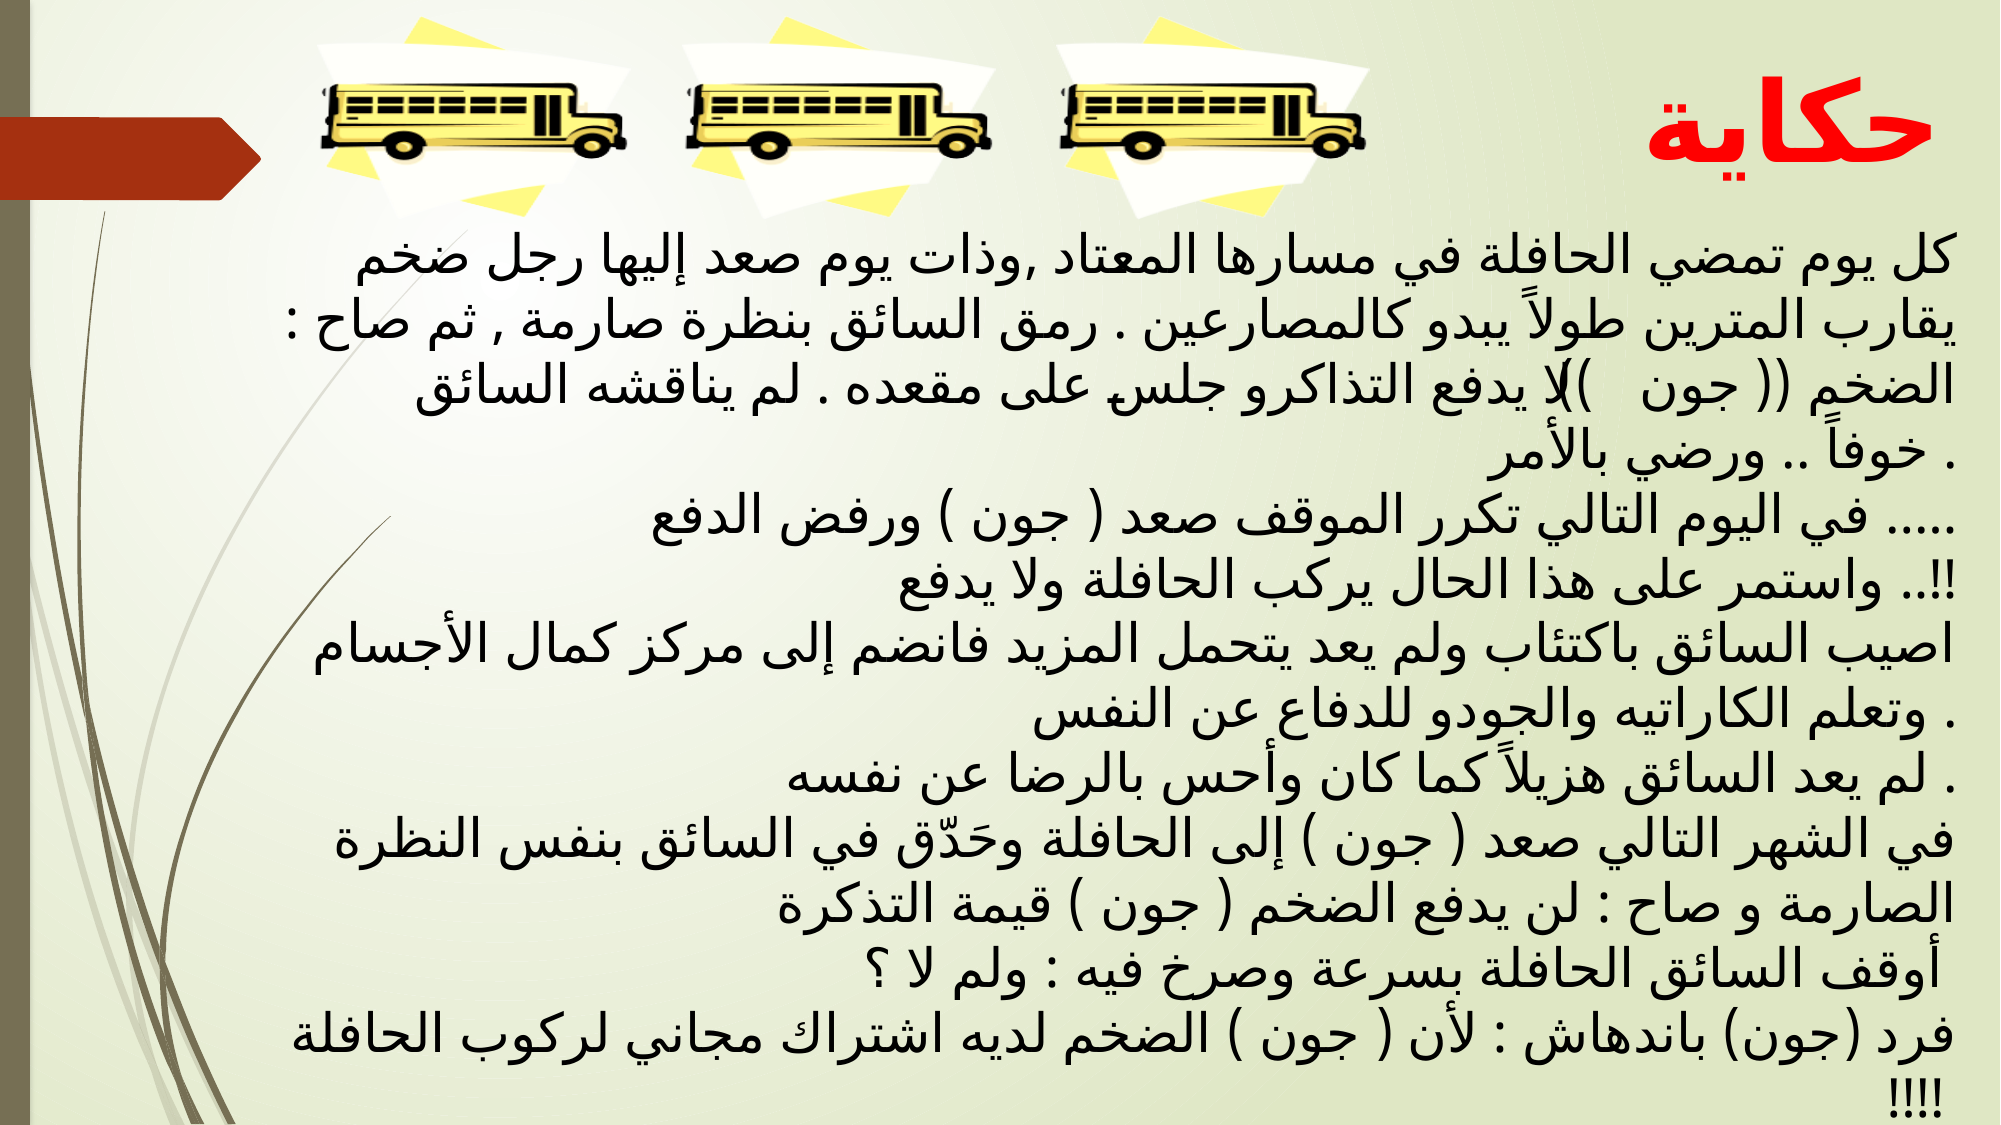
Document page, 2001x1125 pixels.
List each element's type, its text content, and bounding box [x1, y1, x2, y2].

picture [316, 16, 631, 220]
text_box حكاية [1612, 42, 1973, 193]
picture [1055, 16, 1370, 220]
text_box كل يوم تمضي الحافلة في مسارها المعتاد ,وذات يوم صعد إليها رجل ضخم يقارب المترين طولاً يبدو كالمصارعين . رمق السائق بنظرة صارمة , ثم صاح : الضخم (( جون )) لا يدفع التذاكرو جلس على مقعده . لم يناقشه السائق خوفاً .. ورضي بالأمر . في اليوم التالي تكرر الموقف صعد ( جون ) ورفض الدفع ..... واستمر على هذا الحال يركب الحافلة ولا يدفع ..!! اصيب السائق باكتئاب ولم يعد يتحمل المزيد فانضم إلى مركز كمال الأجسام وتعلم الكاراتيه والجودو للدفاع عن النفس . لم يعد السائق هزيلاً كما كان وأحس بالرضا عن نفسه . في الشهر التالي صعد ( جون ) إلى الحافلة وحَدّق في السائق بنفس النظرة الصارمة و صاح : لن يدفع الضخم ( جون ) قيمة التذكرة أوقف السائق الحافلة بسرعة وصرخ فيه : ولم لا ؟ فرد (جون) باندهاش : لأن ( جون ) الضخم لديه اشتراك مجاني لركوب الحافلة !!!! [264, 211, 1973, 1125]
picture [682, 16, 996, 220]
